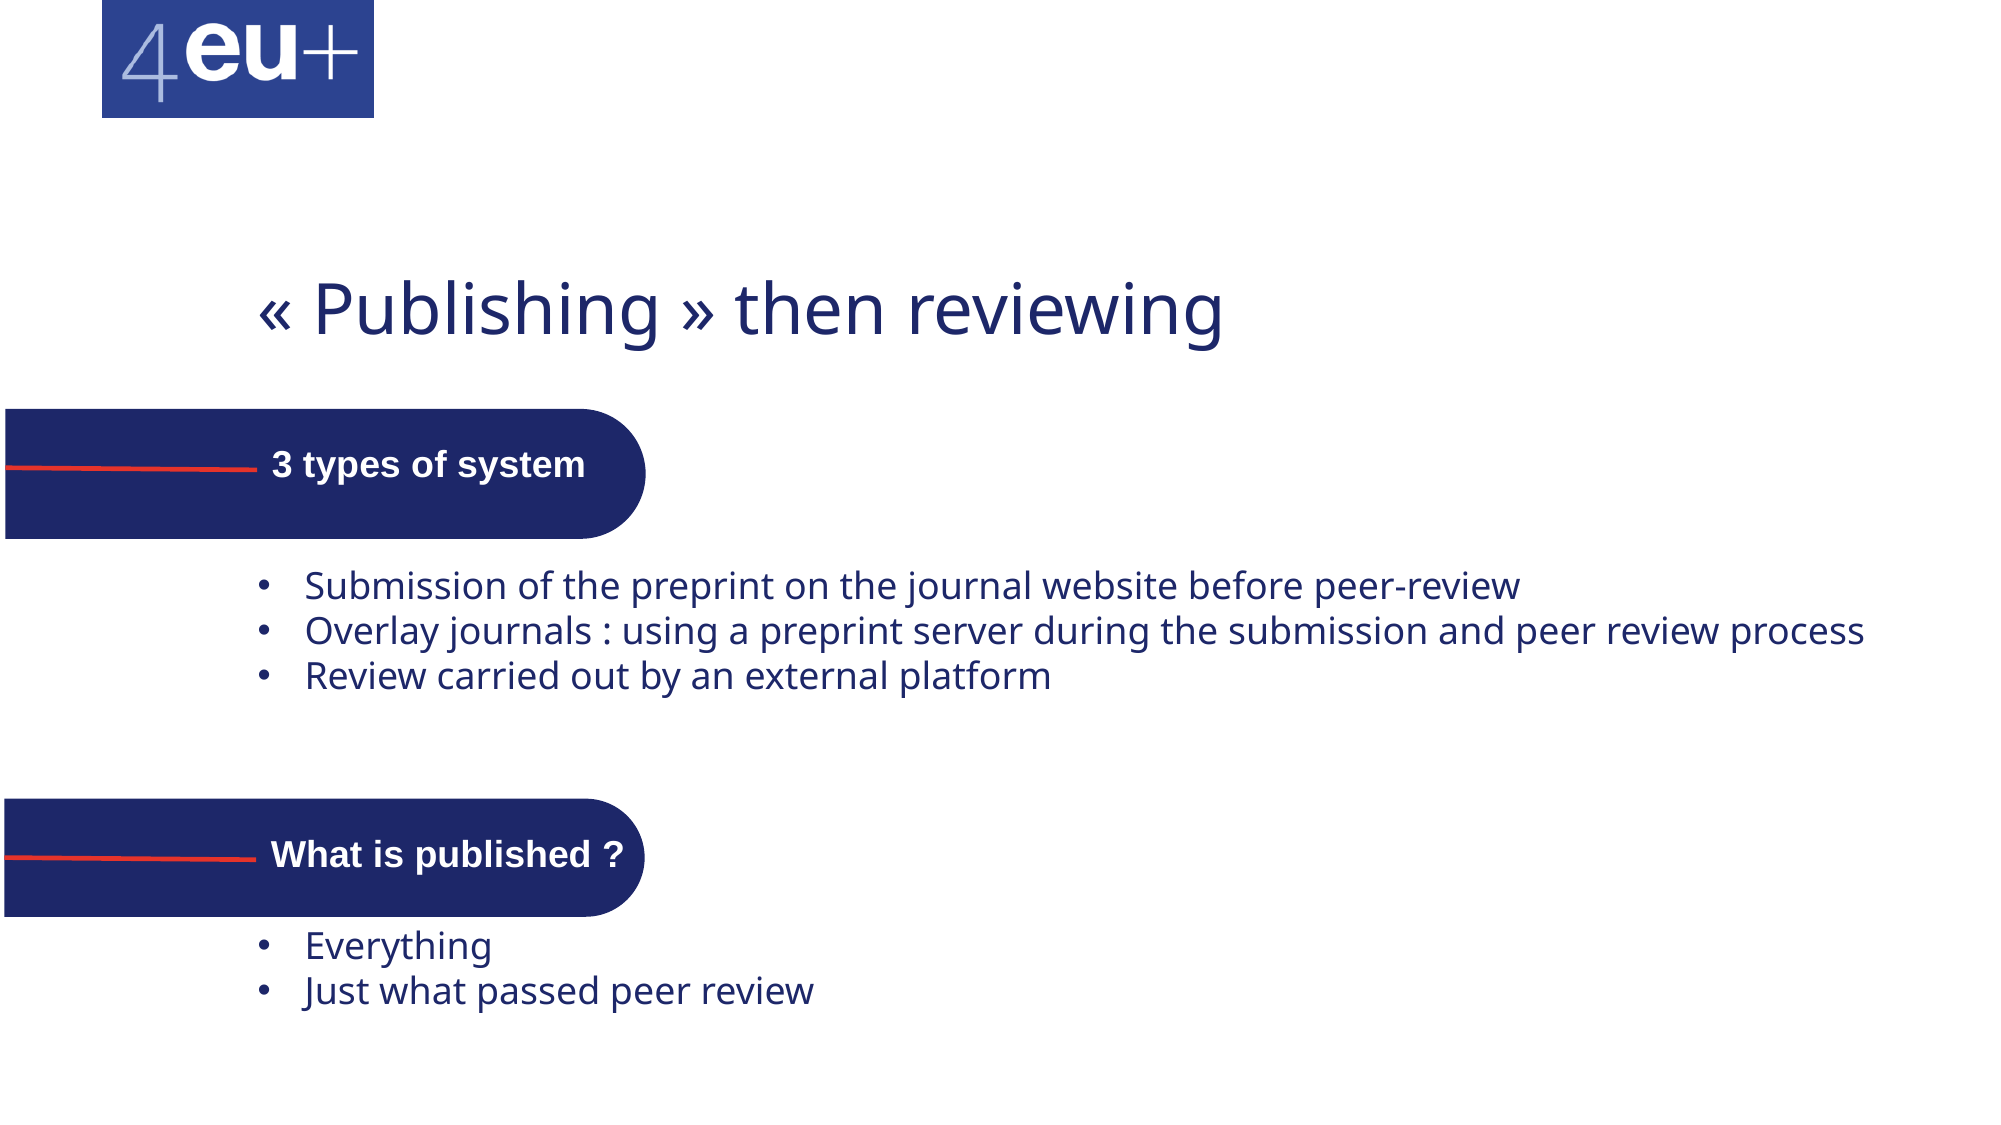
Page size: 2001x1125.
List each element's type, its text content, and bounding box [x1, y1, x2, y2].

text_box [3, 476, 645, 541]
text_box [2, 796, 636, 857]
picture [102, 0, 374, 118]
list Submission of the preprint on the journal website before peer-review Overlay journals : using a preprint server during the submission and peer review process Review carried out by an external platform Everything Just what passed peer review [251, 517, 1906, 1035]
text_box 3 types of system [257, 432, 1230, 493]
text_box What is published ? [256, 822, 1229, 883]
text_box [5, 467, 258, 471]
text_box [2, 867, 642, 919]
text_box [3, 406, 634, 468]
title « Publishing » then reviewing [251, 162, 1900, 350]
